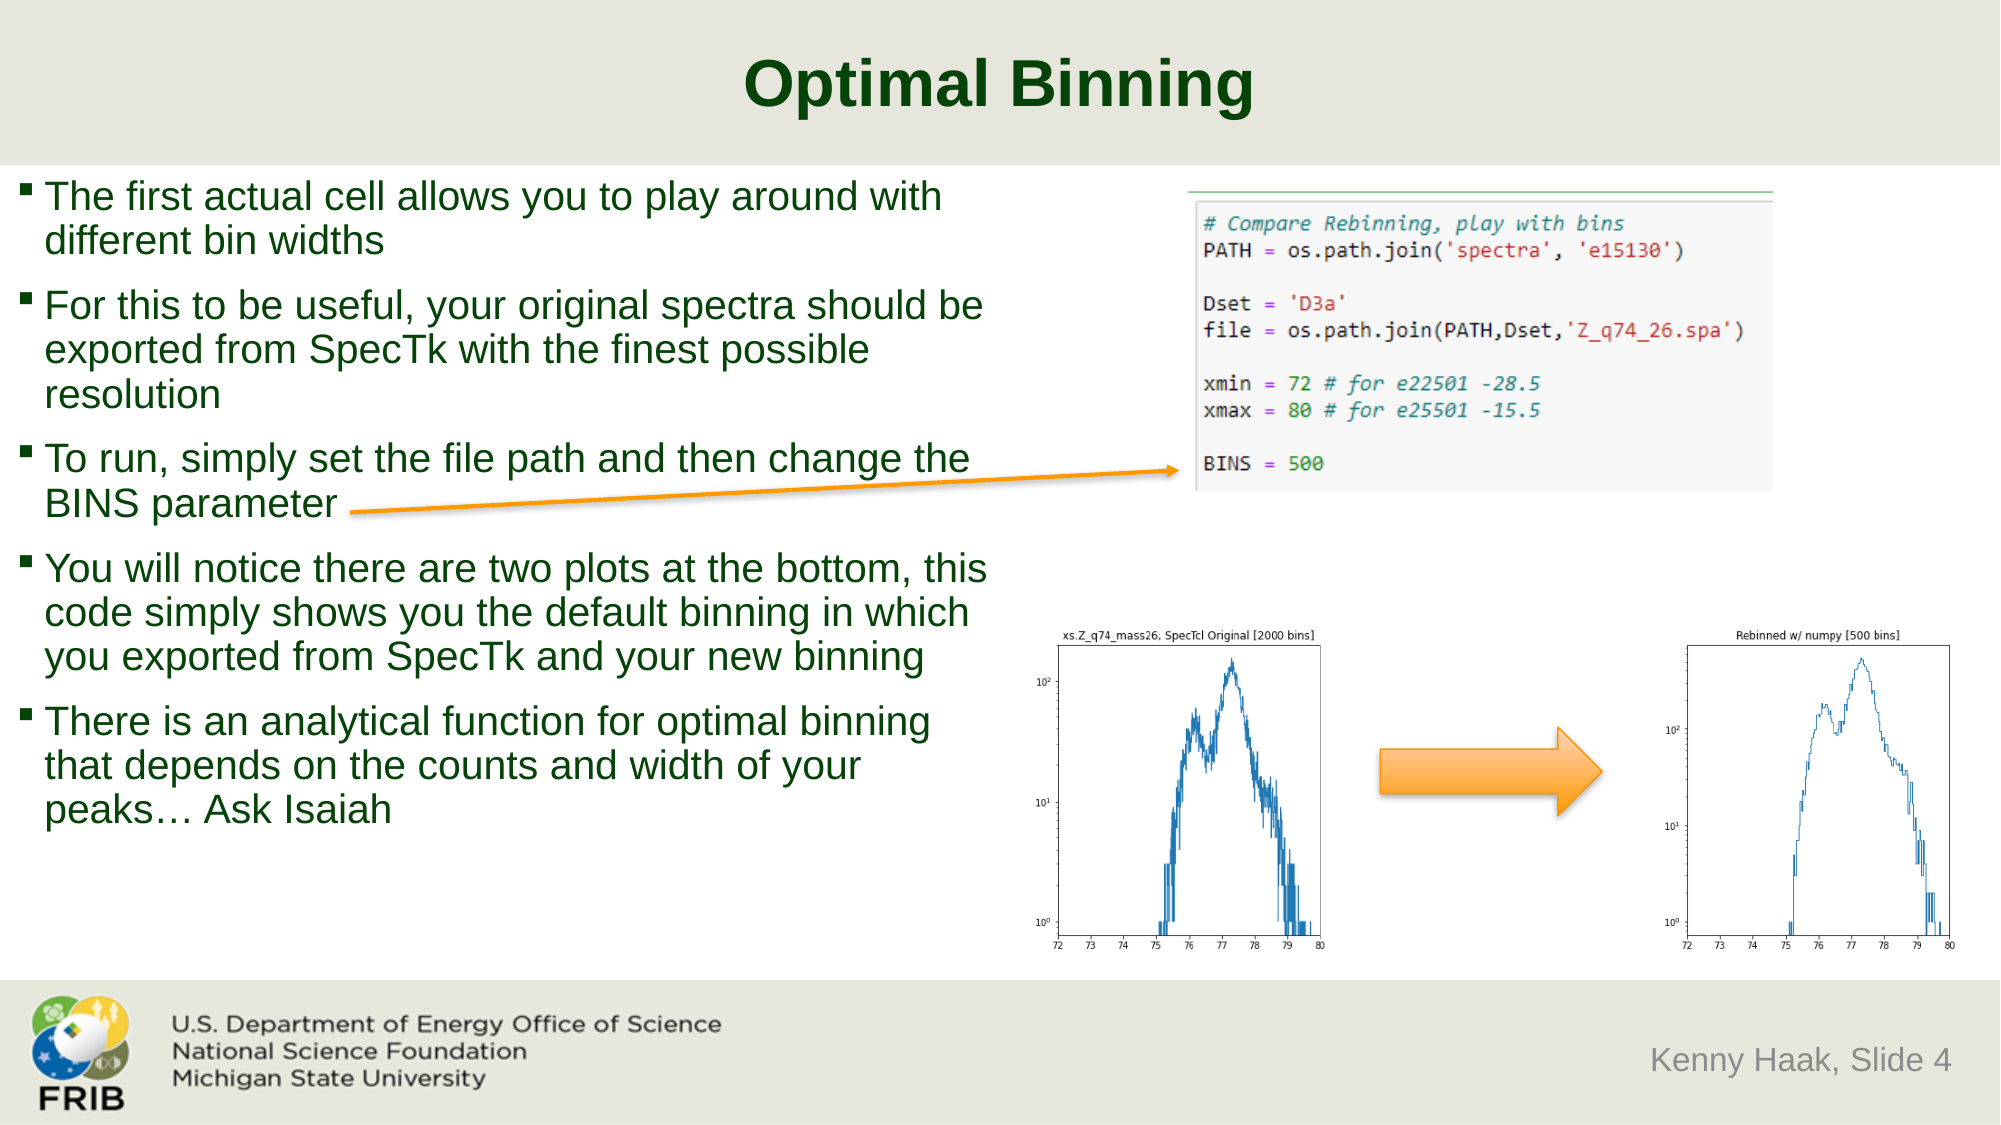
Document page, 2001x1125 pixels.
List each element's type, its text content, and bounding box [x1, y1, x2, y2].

title Optimal Binning [16, 46, 1984, 128]
list The first actual cell allows you to play around with different bin widths For this to be useful, your original spectra should be exported from SpecTk with the finest possible resolution To run, simply set the file path and then change the BINS parameter You will notice there are two plots at the bottom, this code simply shows you the default binning in which you exported from SpecTk and your new binning There is an analytical function for optimal binning that depends on the counts and width of your peaks… Ask Isaiah [16, 174, 1001, 967]
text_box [349, 469, 1180, 513]
picture [0, 980, 2000, 1125]
picture [1021, 619, 1962, 952]
picture [1188, 190, 1774, 491]
picture [0, 0, 2000, 165]
